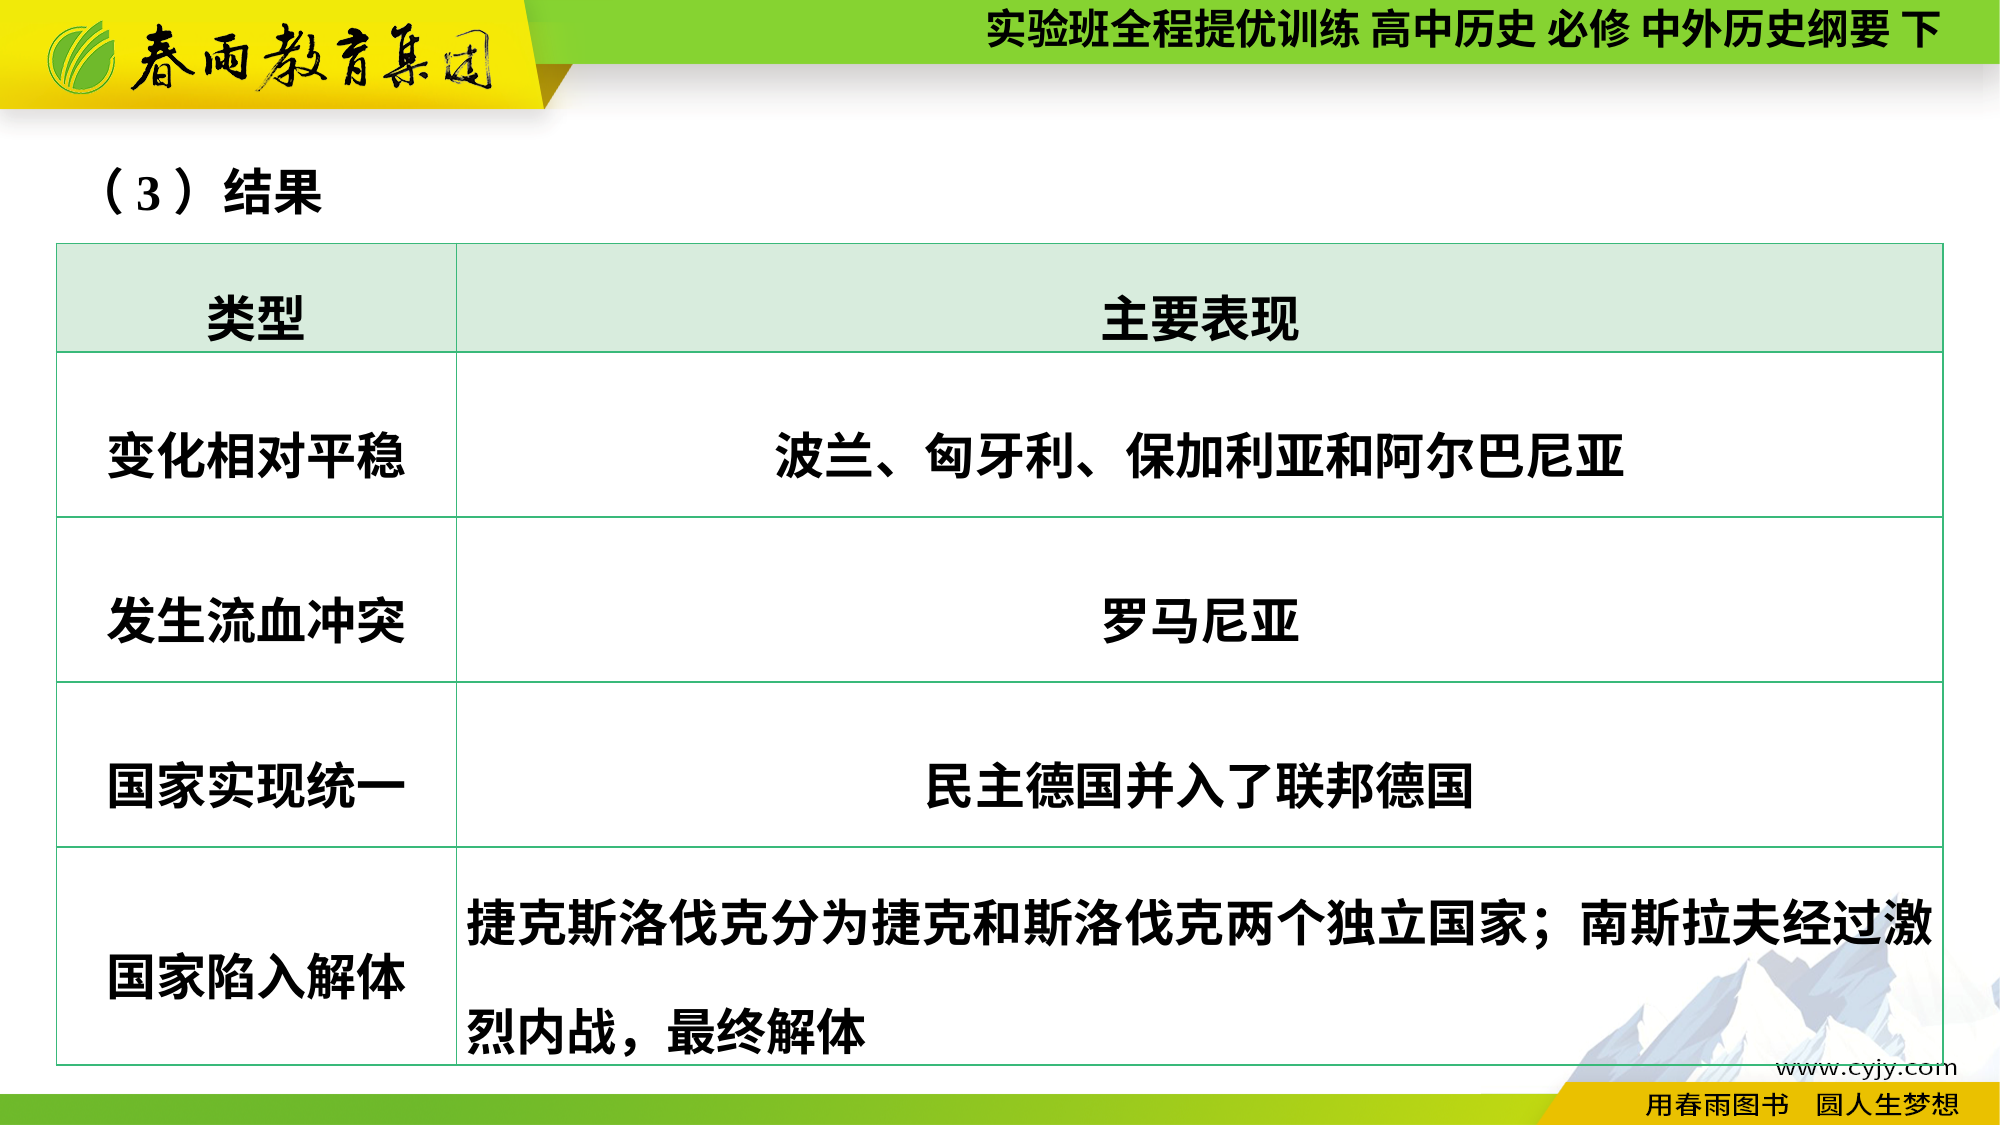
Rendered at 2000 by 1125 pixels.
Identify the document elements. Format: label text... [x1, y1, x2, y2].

table_cell 变化相对平稳 [57, 353, 456, 516]
picture [0, 0, 2000, 1125]
list （3）结果 [59, 122, 1944, 217]
table_cell 罗马尼亚 [457, 518, 1942, 681]
table_cell 民主德国并入了联邦德国 [457, 683, 1942, 846]
table_header 主要表现 [457, 244, 1942, 351]
table_cell 捷克斯洛伐克分为捷克和斯洛伐克两个独立国家；南斯拉夫经过激烈内战，最终解体 [457, 848, 1942, 1064]
table_cell 国家实现统一 [57, 683, 456, 846]
table_cell 发生流血冲突 [57, 518, 456, 681]
table_cell 波兰、匈牙利、保加利亚和阿尔巴尼亚 [457, 353, 1942, 516]
table_header 类型 [57, 244, 456, 351]
table_cell 国家陷入解体 [57, 848, 456, 1064]
